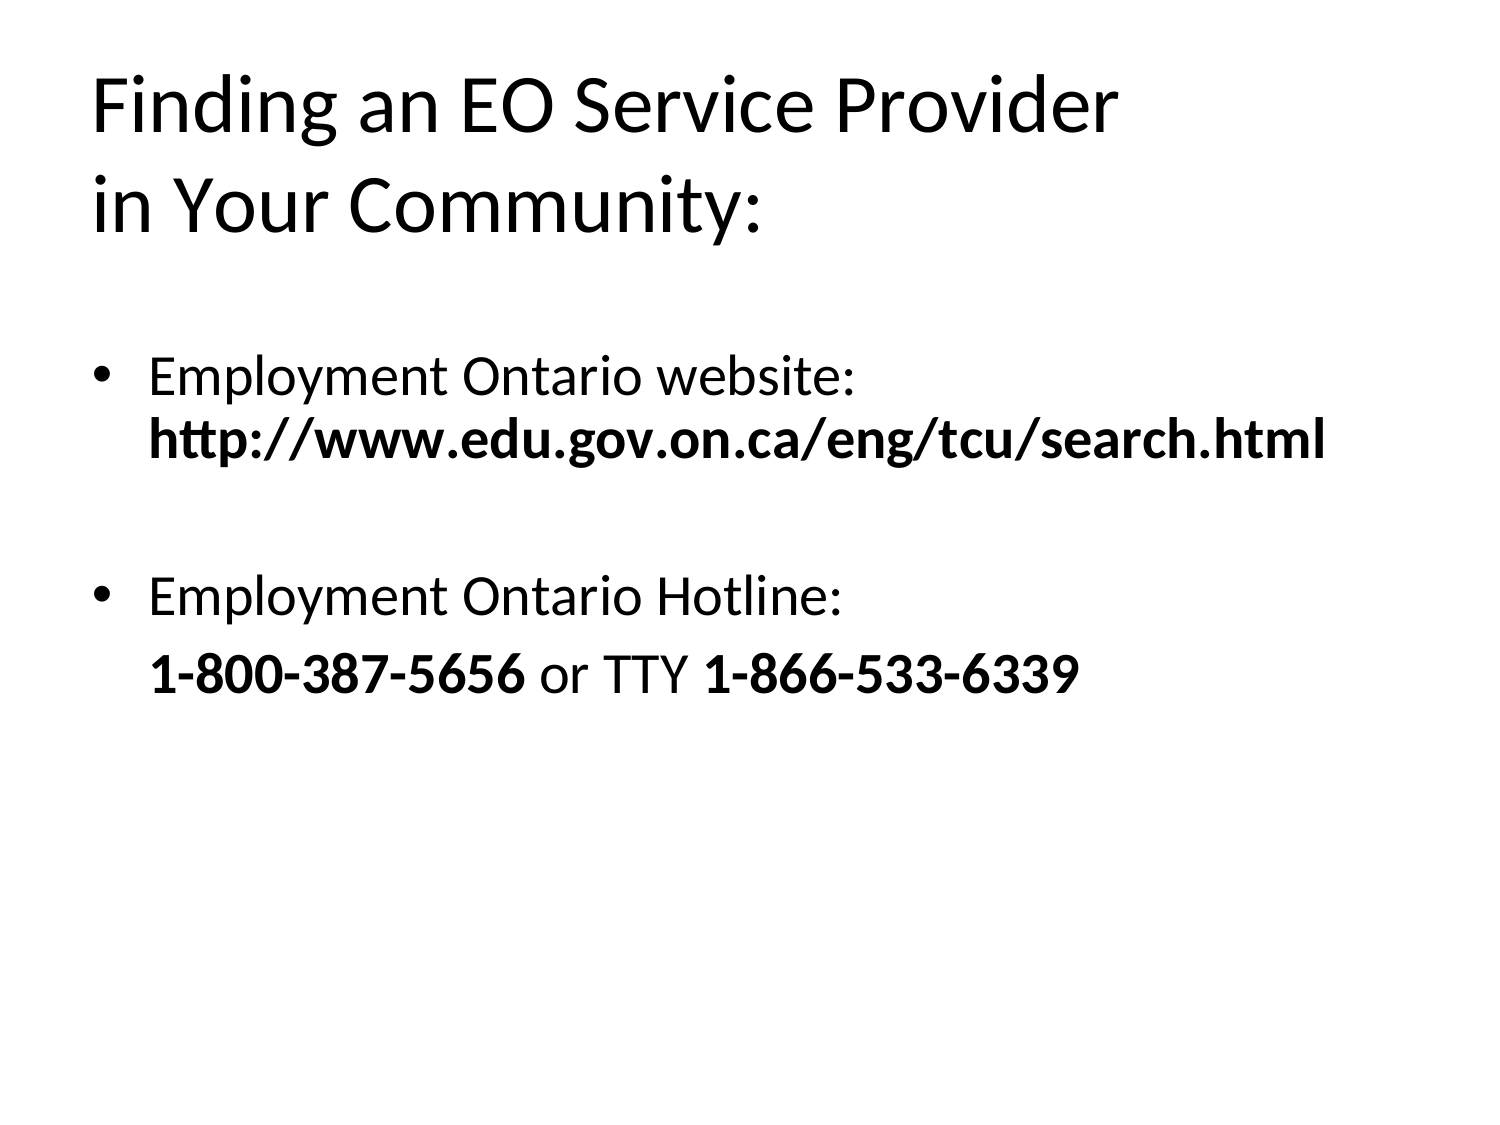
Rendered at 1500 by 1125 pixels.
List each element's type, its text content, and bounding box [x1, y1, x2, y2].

title Finding an EO Service Provider in Your Community: [76, 42, 1427, 256]
list Employment Ontario website: http://www.edu.gov.on.ca/eng/tcu/search.html Employment Ontario Hotline: 1-800-387-5656 or TTY 1-866-533-6339 [76, 338, 1427, 988]
